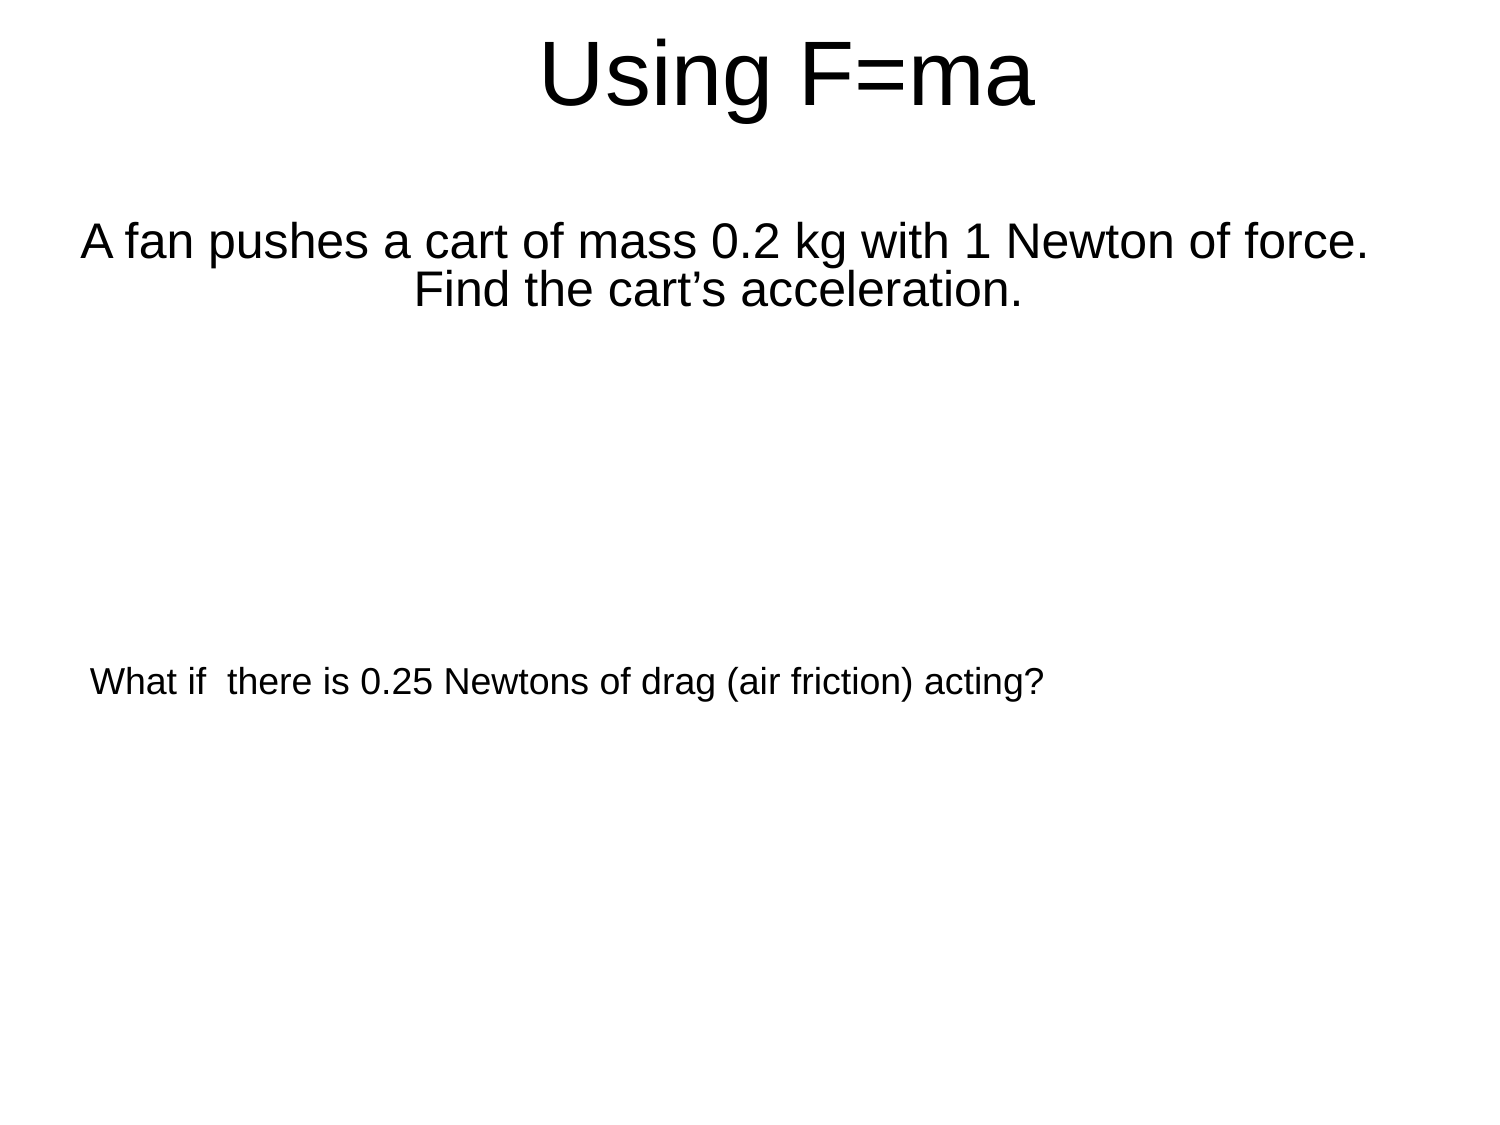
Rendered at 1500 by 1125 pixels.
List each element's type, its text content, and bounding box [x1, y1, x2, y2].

subtitle A fan pushes a cart of mass 0.2 kg with 1 Newton of force. Find the cart’s acceleration. [37, 212, 1401, 326]
title Using F=ma [149, 0, 1426, 138]
text_box What if there is 0.25 Newtons of drag (air friction) acting? [75, 649, 1250, 710]
